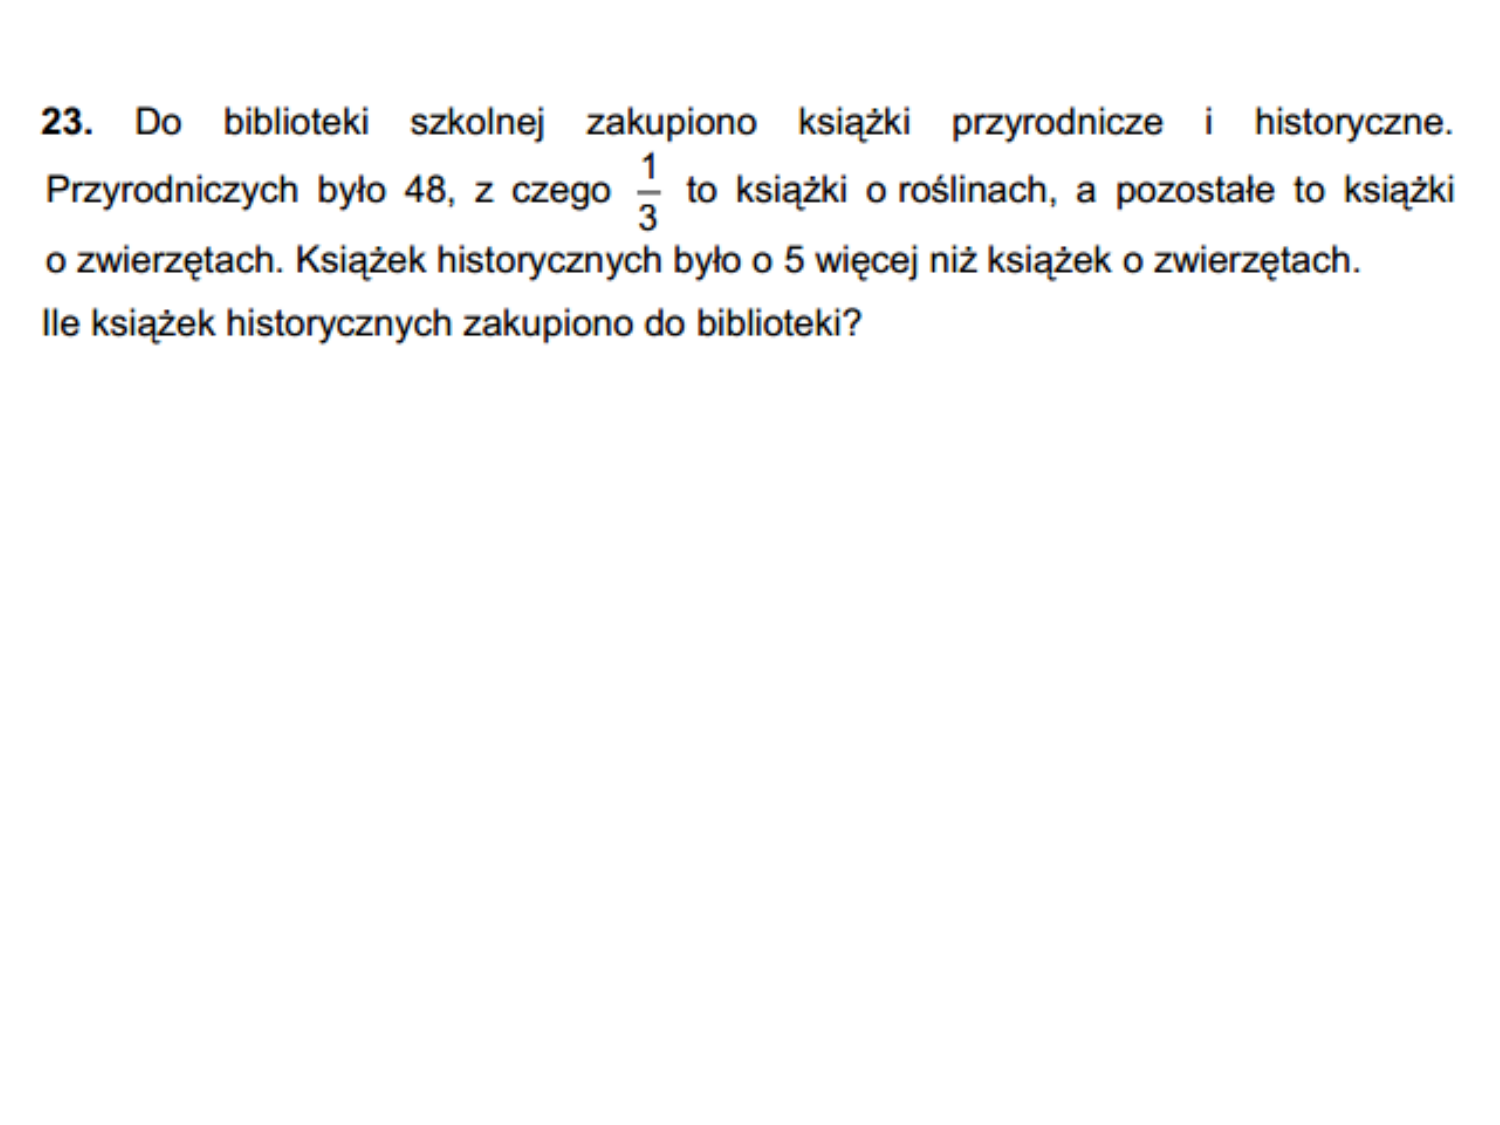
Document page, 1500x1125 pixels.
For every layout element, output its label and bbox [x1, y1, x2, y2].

picture [0, 74, 1500, 362]
